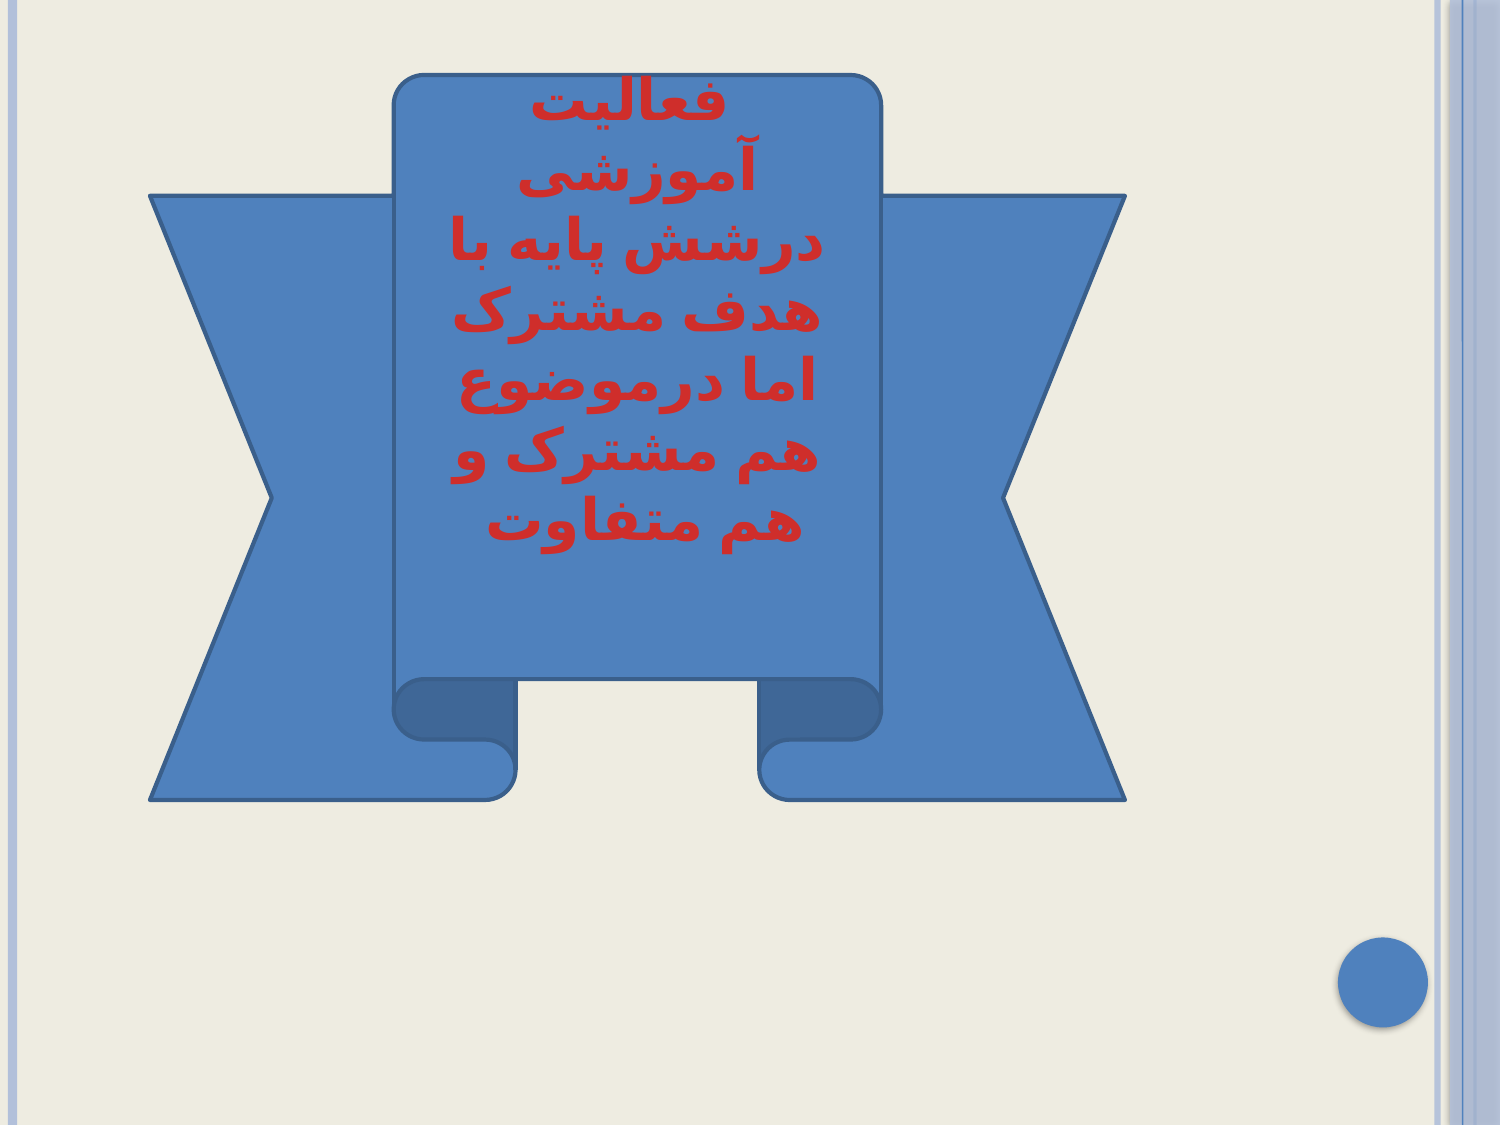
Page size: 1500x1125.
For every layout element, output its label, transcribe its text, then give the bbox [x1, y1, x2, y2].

text_box فعالیت آموزشی درشش پایه با هدف مشترک اما درموضوع هم مشترک و هم متفاوت [147, 72, 1127, 803]
